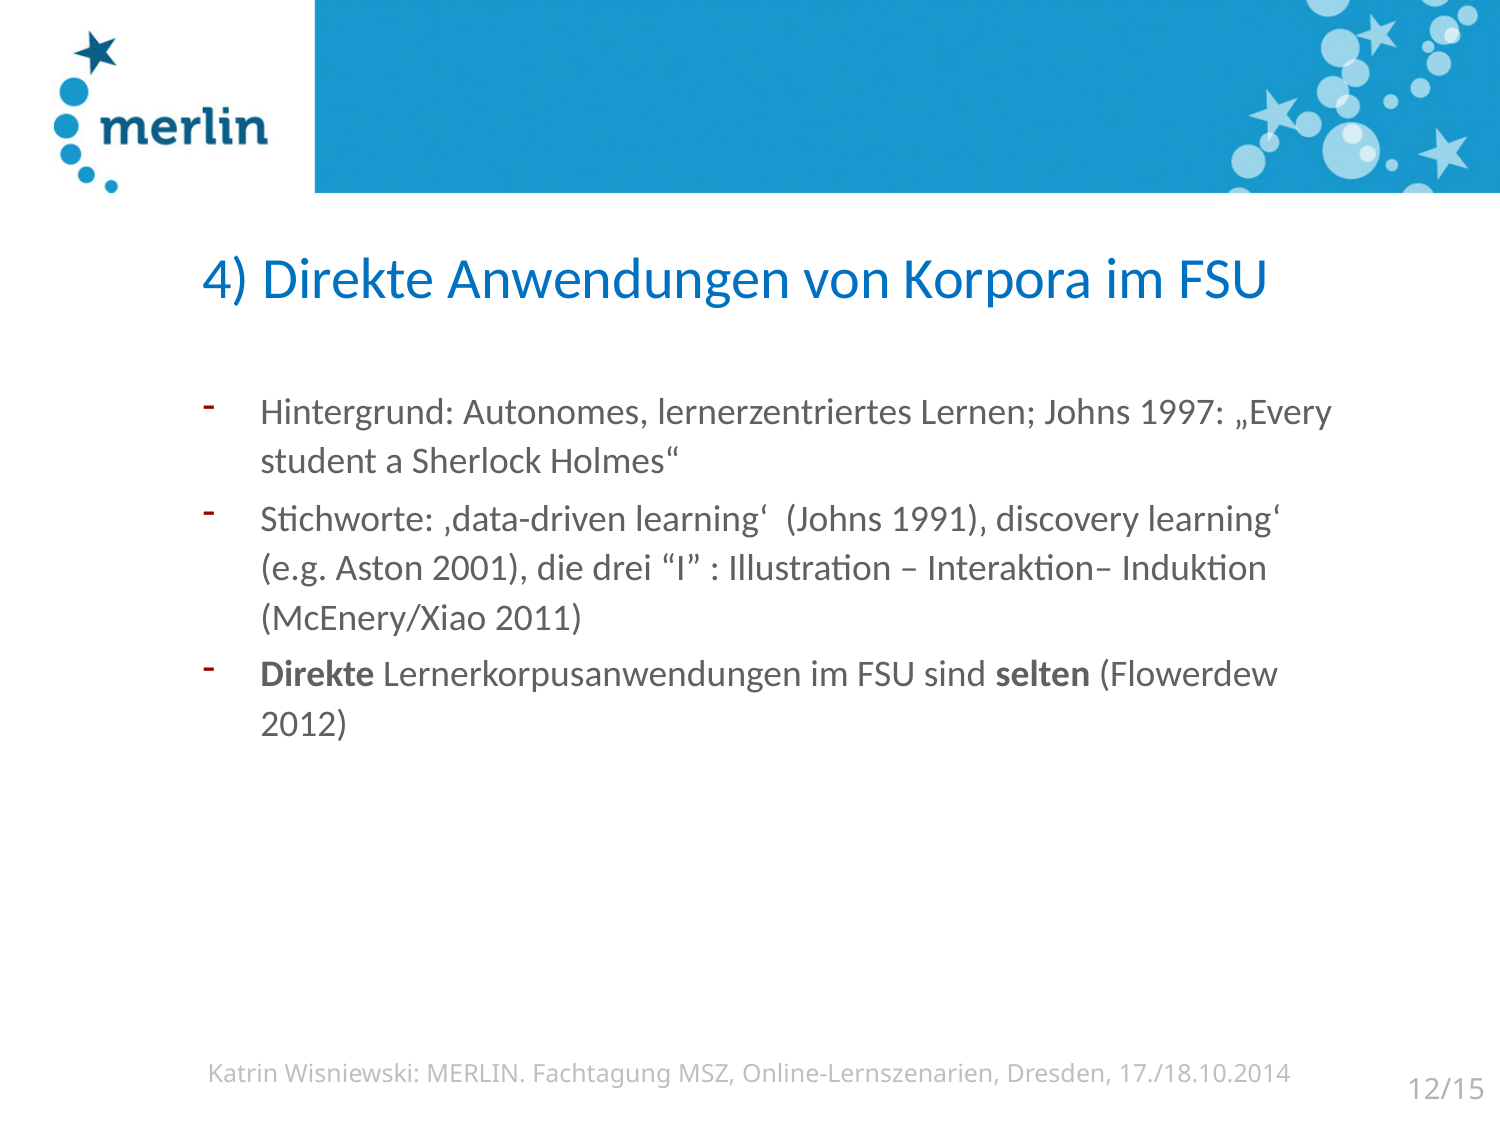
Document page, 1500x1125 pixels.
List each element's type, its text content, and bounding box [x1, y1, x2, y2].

list Hintergrund: Autonomes, lernerzentriertes Lernen; Johns 1997: „Every student a Sherlock Holmes“ Stichworte: ‚data-driven learning‘ (Johns 1991)‚ discovery learning‘ (e.g. Aston 2001), die drei “I” : Illustration – Interaktion– Induktion (McEnery/Xiao 2011) Direkte Lernerkorpusanwendungen im FSU sind selten (Flowerdew 2012) [187, 375, 1363, 1013]
slide_number 12/15 [1374, 1062, 1500, 1125]
picture [0, 0, 1500, 1125]
title 4) Direkte Anwendungen von Korpora im FSU [187, 200, 1500, 350]
